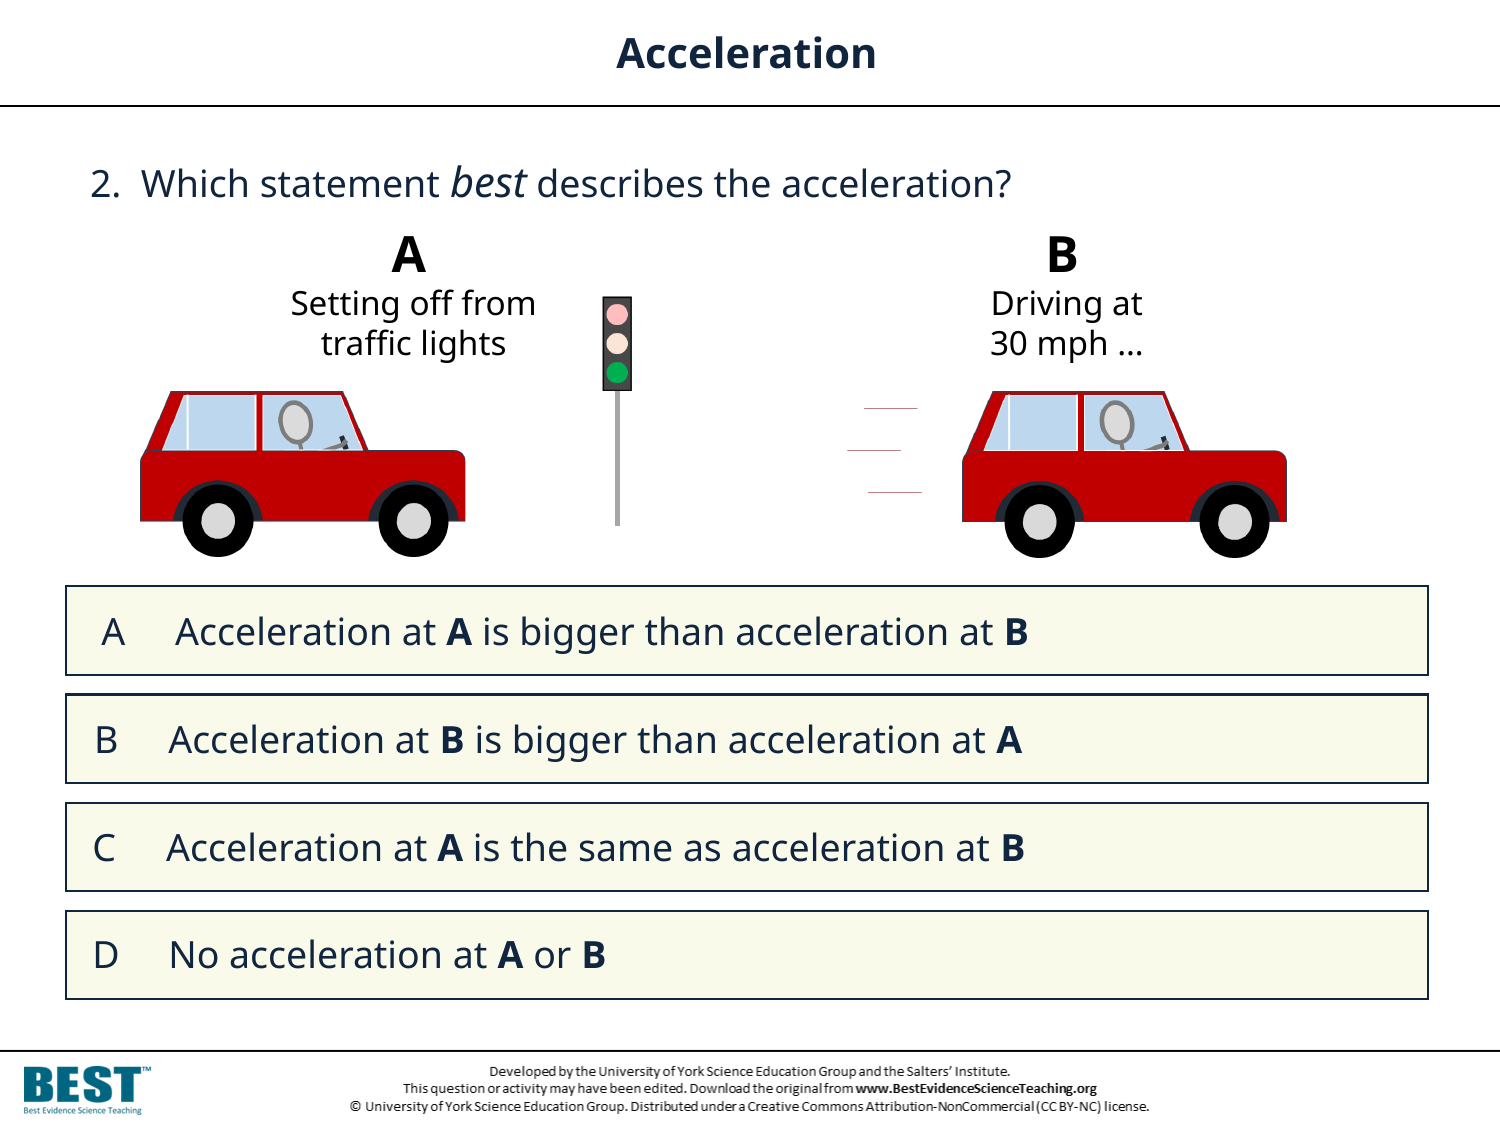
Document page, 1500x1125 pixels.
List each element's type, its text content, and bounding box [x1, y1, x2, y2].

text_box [130, 214, 1287, 558]
text_box Acceleration [23, 4, 1471, 99]
picture [0, 105, 1500, 1125]
